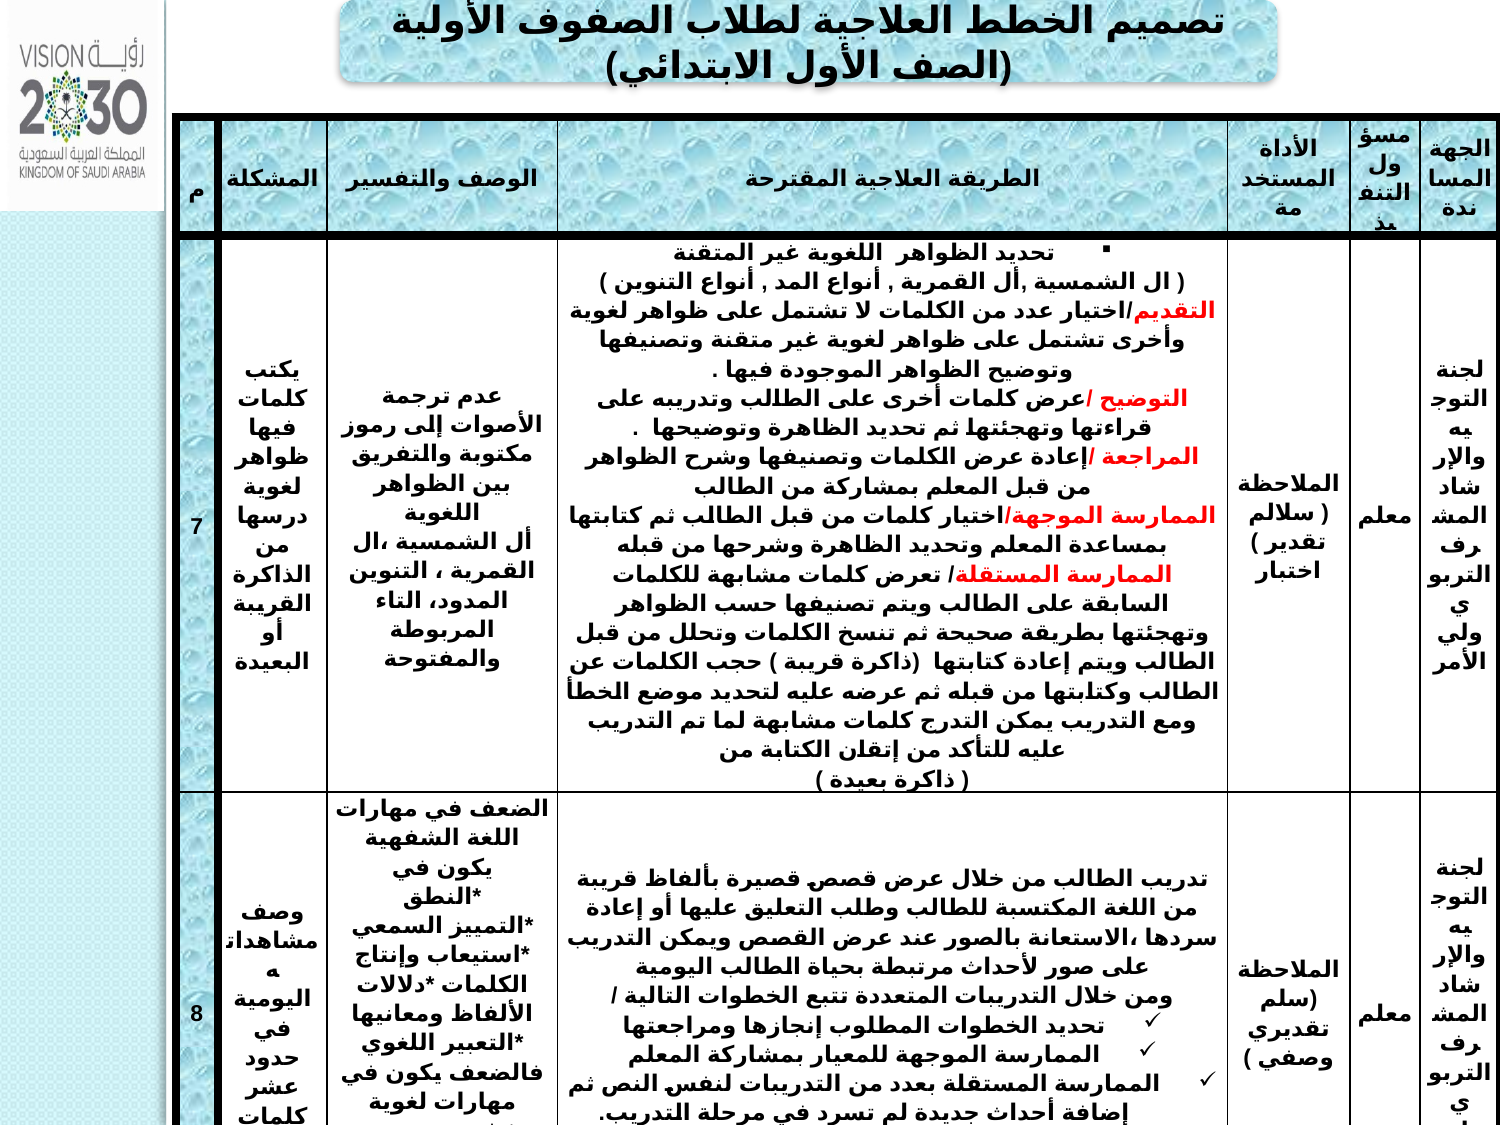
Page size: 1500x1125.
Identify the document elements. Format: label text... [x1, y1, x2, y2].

table_cell الملاحظة (سلم تقديري وصفي ) [1228, 793, 1349, 1125]
table_cell عدم ترجمة الأصوات إلى رموز مكتوبة والتفريق بين الظواهر اللغوية أل الشمسية ،ال القمرية ، التنوين المدود، التاء المربوطة والمفتوحة [328, 240, 557, 791]
table_cell وصف مشاهداته اليومية في حدود عشر كلمات [222, 793, 326, 1125]
table_cell معلم [1351, 240, 1419, 791]
table_cell يكتب كلمات فيها ظواهر لغوية درسها من الذاكرة القريبة أو البعيدة [222, 240, 326, 791]
table_cell 7 [180, 240, 214, 791]
table_cell الملاحظة ( سلالم تقدير ) اختبار [1228, 240, 1349, 791]
table_cell 8 [180, 793, 214, 1125]
table_cell لجنة التوجيه والإرشاد المشرف التربوي ولي الأمر [1421, 240, 1496, 791]
table_header المشكلة [222, 121, 326, 231]
table_cell معلم [1351, 793, 1419, 1125]
table_header الوصف والتفسير [328, 121, 557, 231]
picture [0, 0, 165, 211]
table_header الطريقة العلاجية المقترحة [558, 121, 1227, 231]
table_cell لجنة التوجيه والإرشاد المشرف التربوي ولي الأمر [1421, 793, 1496, 1125]
table_header م [180, 121, 214, 231]
table_header الأداة المستخدمة [1228, 121, 1349, 231]
text_box تصميم الخطط العلاجية لطلاب الصفوف الأولية (الصف الأول الابتدائي) [339, 0, 1297, 83]
table_header مسؤول التنفيذ [1351, 121, 1419, 231]
table_cell تحديد الظواهر اللغوية غير المتقنة ( ال الشمسية ,أل القمرية , أنواع المد , أنواع التنوين ) التقديم/اختيار عدد من الكلمات لا تشتمل على ظواهر لغوية وأخرى تشتمل على ظواهر لغوية غير متقنة وتصنيفها وتوضيح الظواهر الموجودة فيها . التوضيح /عرض كلمات أخرى على الطالب وتدريبه على قراءتها وتهجئتها ثم تحديد الظاهرة وتوضيحها . المراجعة /إعادة عرض الكلمات وتصنيفها وشرح الظواهر من قبل المعلم بمشاركة من الطالب الممارسة الموجهة/اختيار كلمات من قبل الطالب ثم كتابتها بمساعدة المعلم وتحديد الظاهرة وشرحها من قبله الممارسة المستقلة/ تعرض كلمات مشابهة للكلمات السابقة على الطالب ويتم تصنيفها حسب الظواهر وتهجئتها بطريقة صحيحة ثم تنسخ الكلمات وتحلل من قبل الطالب ويتم إعادة كتابتها (ذاكرة قريبة ) حجب الكلمات عن الطالب وكتابتها من قبله ثم عرضه عليه لتحديد موضع الخطأ ومع التدريب يمكن التدرج كلمات مشابهة لما تم التدريب عليه للتأكد من إتقان الكتابة من ( ذاكرة بعيدة ) [558, 240, 1227, 791]
table_header الجهة المساندة [1421, 121, 1496, 231]
table_cell الضعف في مهارات اللغة الشفهية يكون في *النطق *التمييز السمعي *استيعاب وإنتاج الكلمات *دلالات الألفاظ ومعانيها *التعبير اللغوي فالضعف يكون في مهارات لغوية شفهية تعبيرية أو في مهارات لغوية شفهية استقبالية [328, 793, 557, 1125]
table_cell تدريب الطالب من خلال عرض قصص قصيرة بألفاظ قريبة من اللغة المكتسبة للطالب وطلب التعليق عليها أو إعادة سردها ،الاستعانة بالصور عند عرض القصص ويمكن التدريب على صور لأحداث مرتبطة بحياة الطالب اليومية ومن خلال التدريبات المتعددة تتبع الخطوات التالية / تحديد الخطوات المطلوب إنجازها ومراجعتها الممارسة الموجهة للمعيار بمشاركة المعلم الممارسة المستقلة بعدد من التدريبات لنفس النص ثم إضافة أحداث جديدة لم تسرد في مرحلة التدريب. التأكد من اكتساب المعيار بعرض نصوص جديدة وصور وطلب التعبير عنها [558, 793, 1227, 1125]
